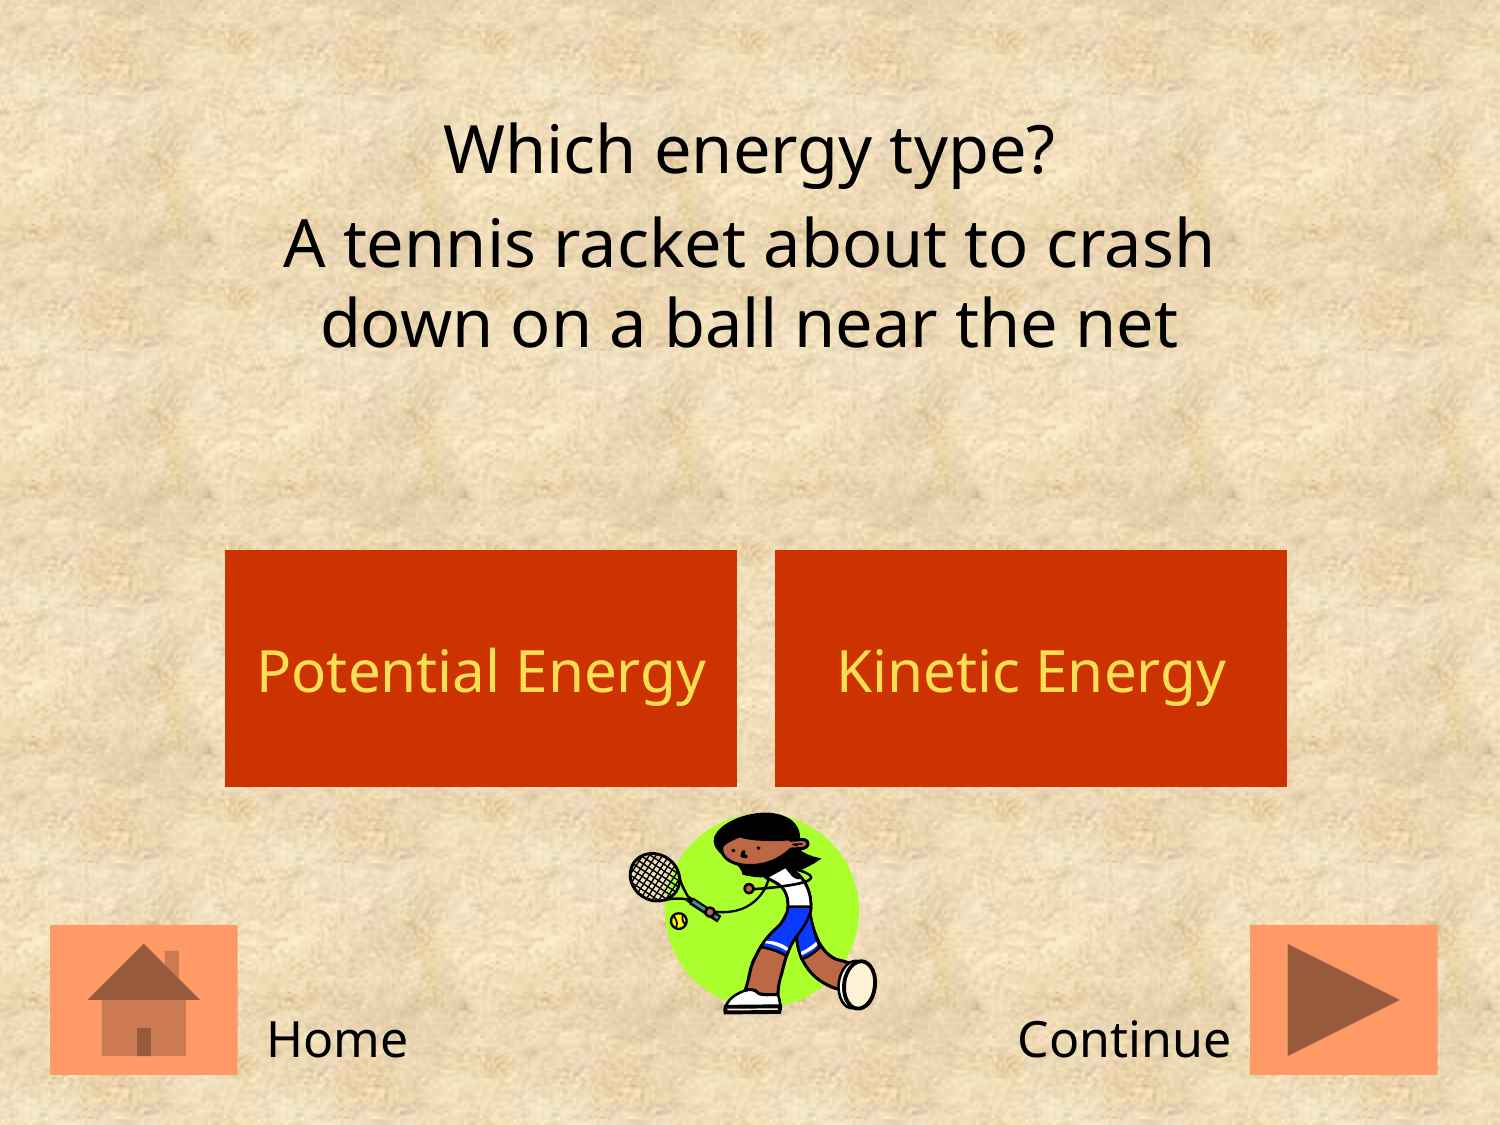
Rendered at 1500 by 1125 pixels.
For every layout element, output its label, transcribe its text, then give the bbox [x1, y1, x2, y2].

text_box [1250, 924, 1438, 1075]
text_box Continue [999, 999, 1250, 1075]
text_box Home [249, 999, 425, 1075]
text_box [50, 924, 238, 1075]
text_box Kinetic Energy [774, 549, 1288, 788]
text_box Which energy type? A tennis racket about to crash down on a ball near the net [224, 99, 1275, 388]
picture [0, 0, 1500, 1125]
text_box Potential Energy [224, 549, 738, 788]
